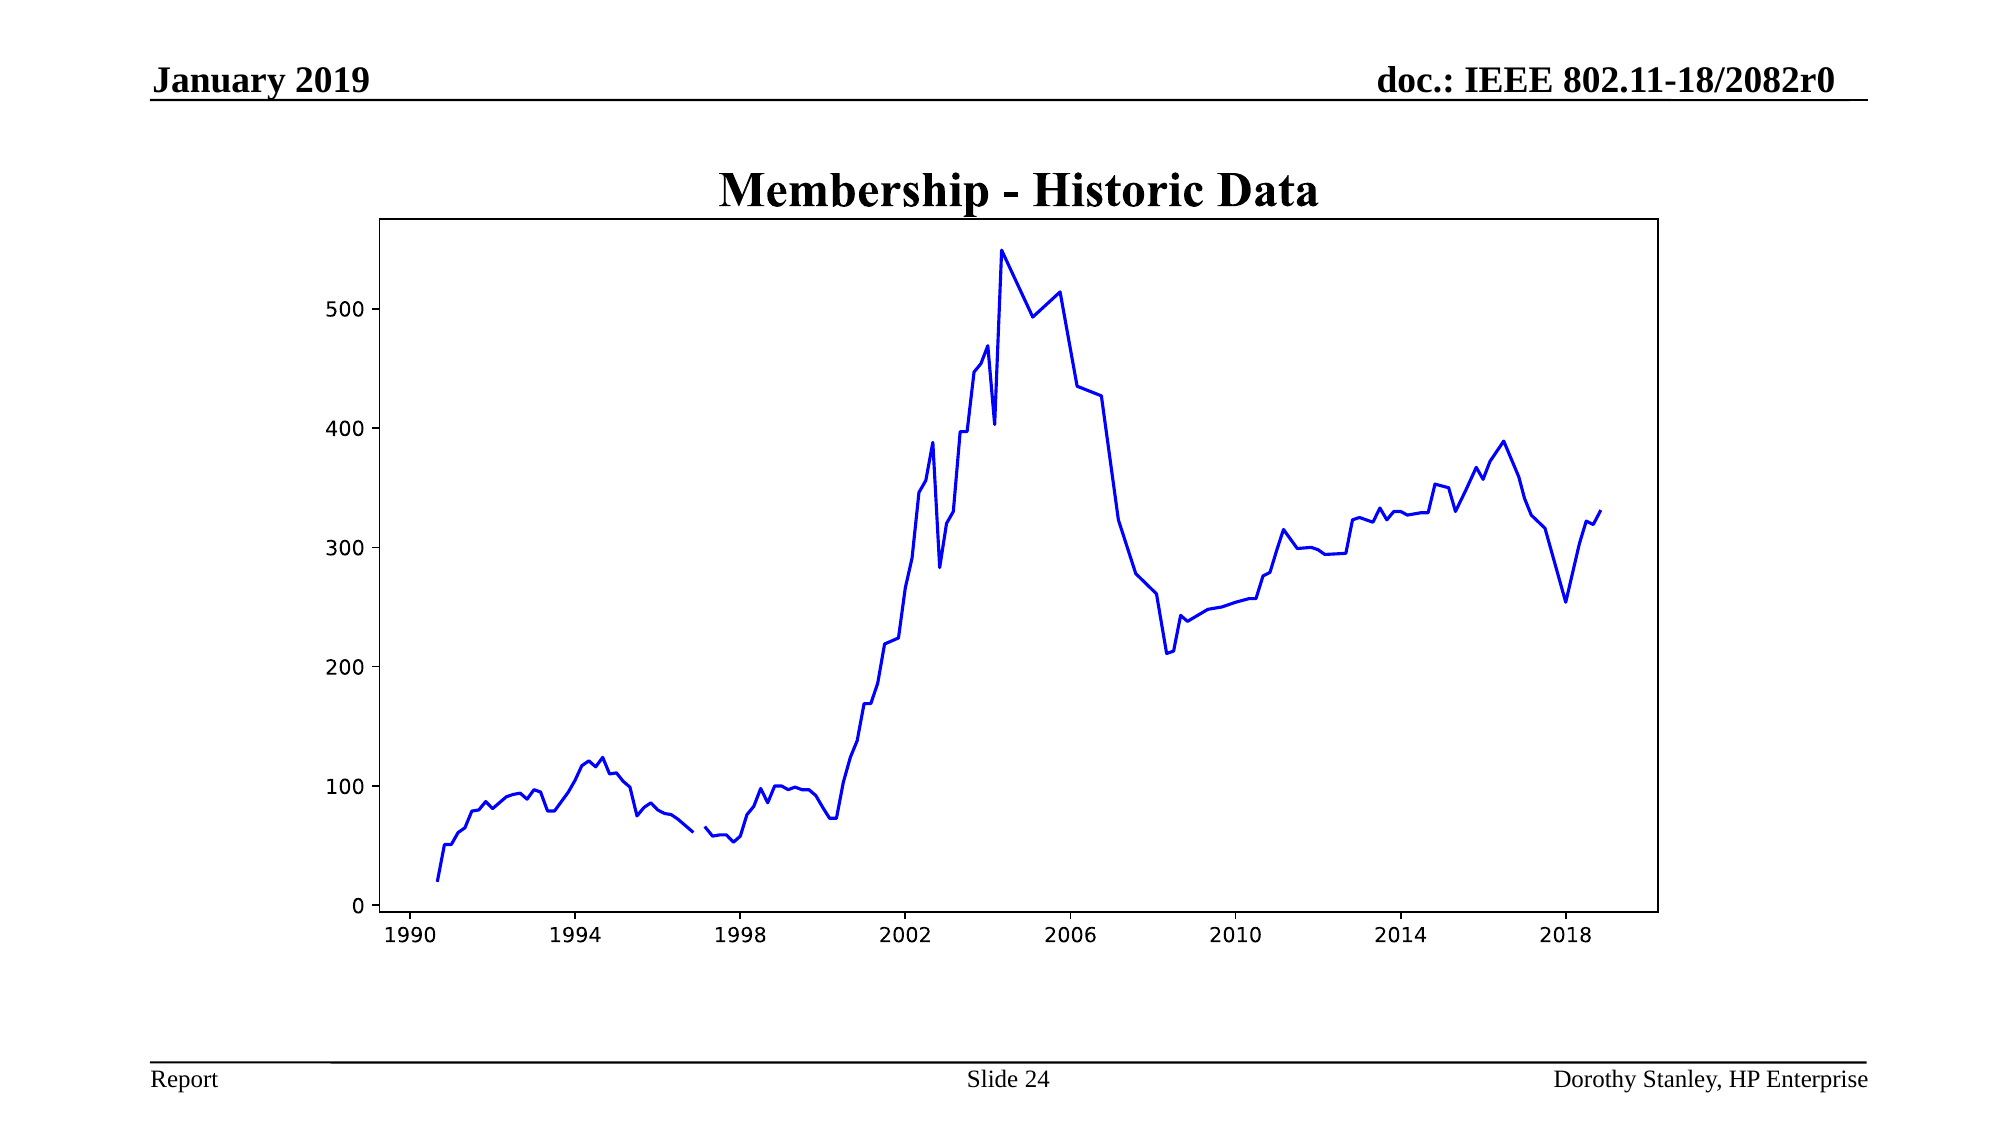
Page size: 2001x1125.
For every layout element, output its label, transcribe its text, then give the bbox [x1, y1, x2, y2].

picture [172, 110, 1828, 1015]
slide_number Slide 24 [964, 1061, 1053, 1093]
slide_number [152, 54, 406, 101]
footer Dorothy Stanley, HP Enterprise [1512, 1061, 1869, 1093]
